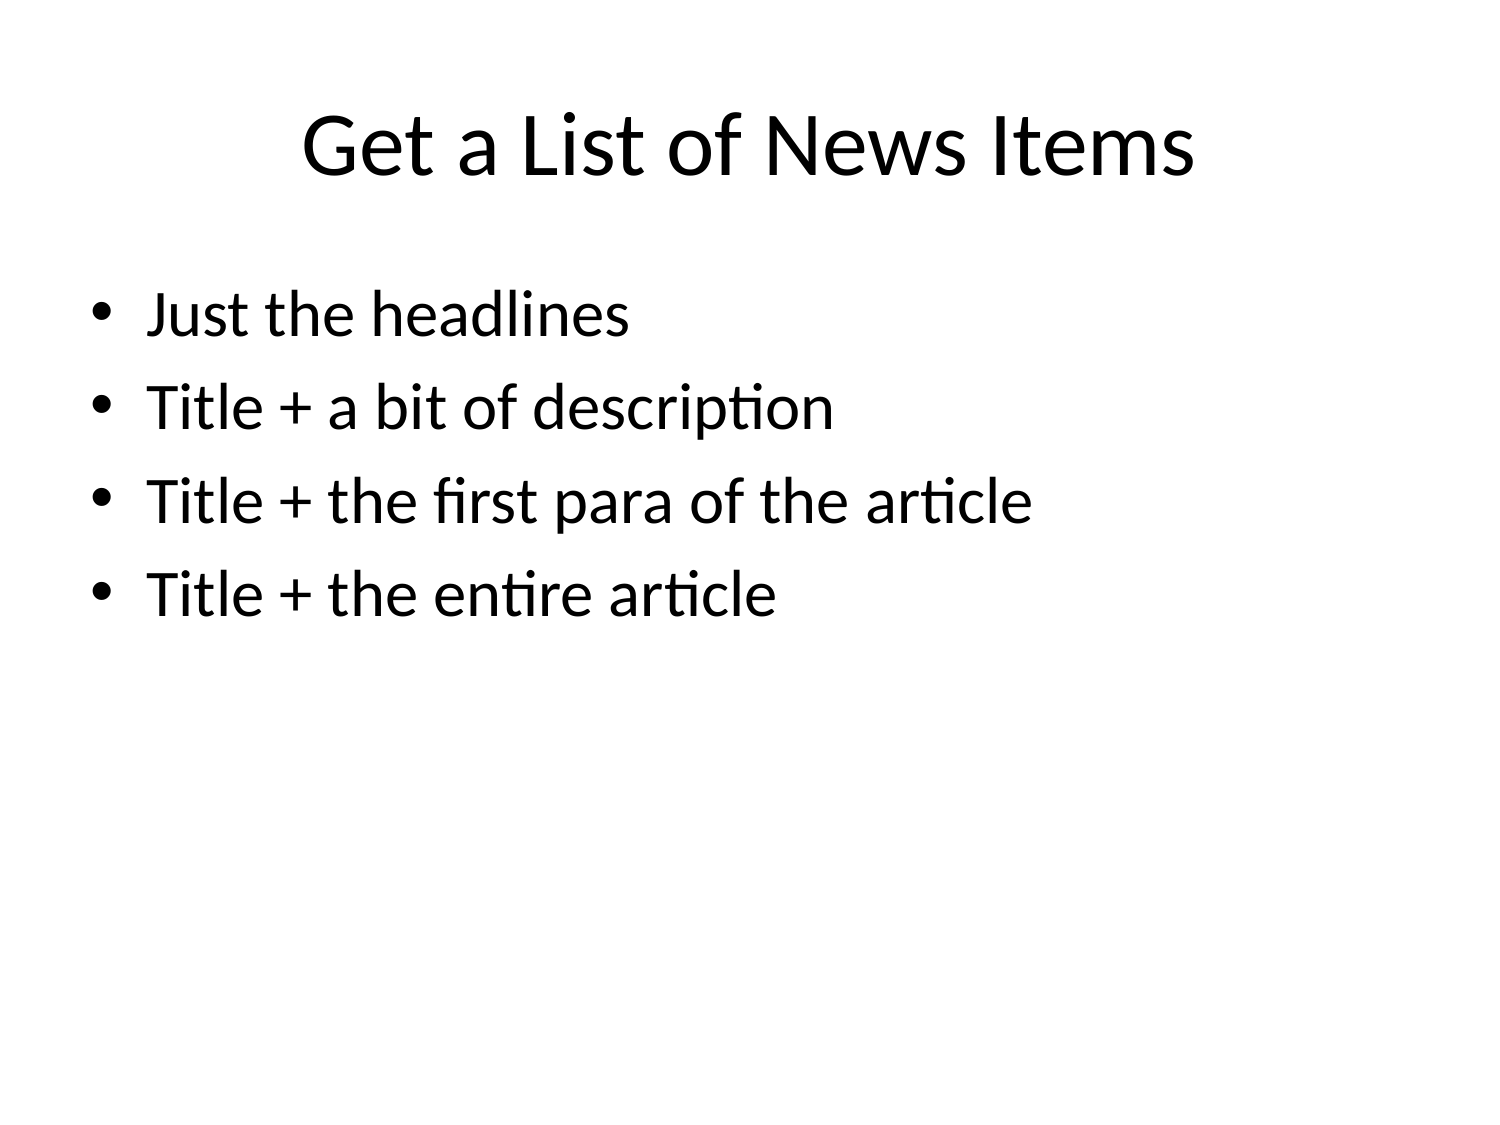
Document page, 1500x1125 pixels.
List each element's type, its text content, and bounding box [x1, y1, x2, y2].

title Get a List of News Items [75, 45, 1425, 233]
list Just the headlines Title + a bit of description Title + the first para of the article Title + the entire article [75, 262, 1425, 1005]
